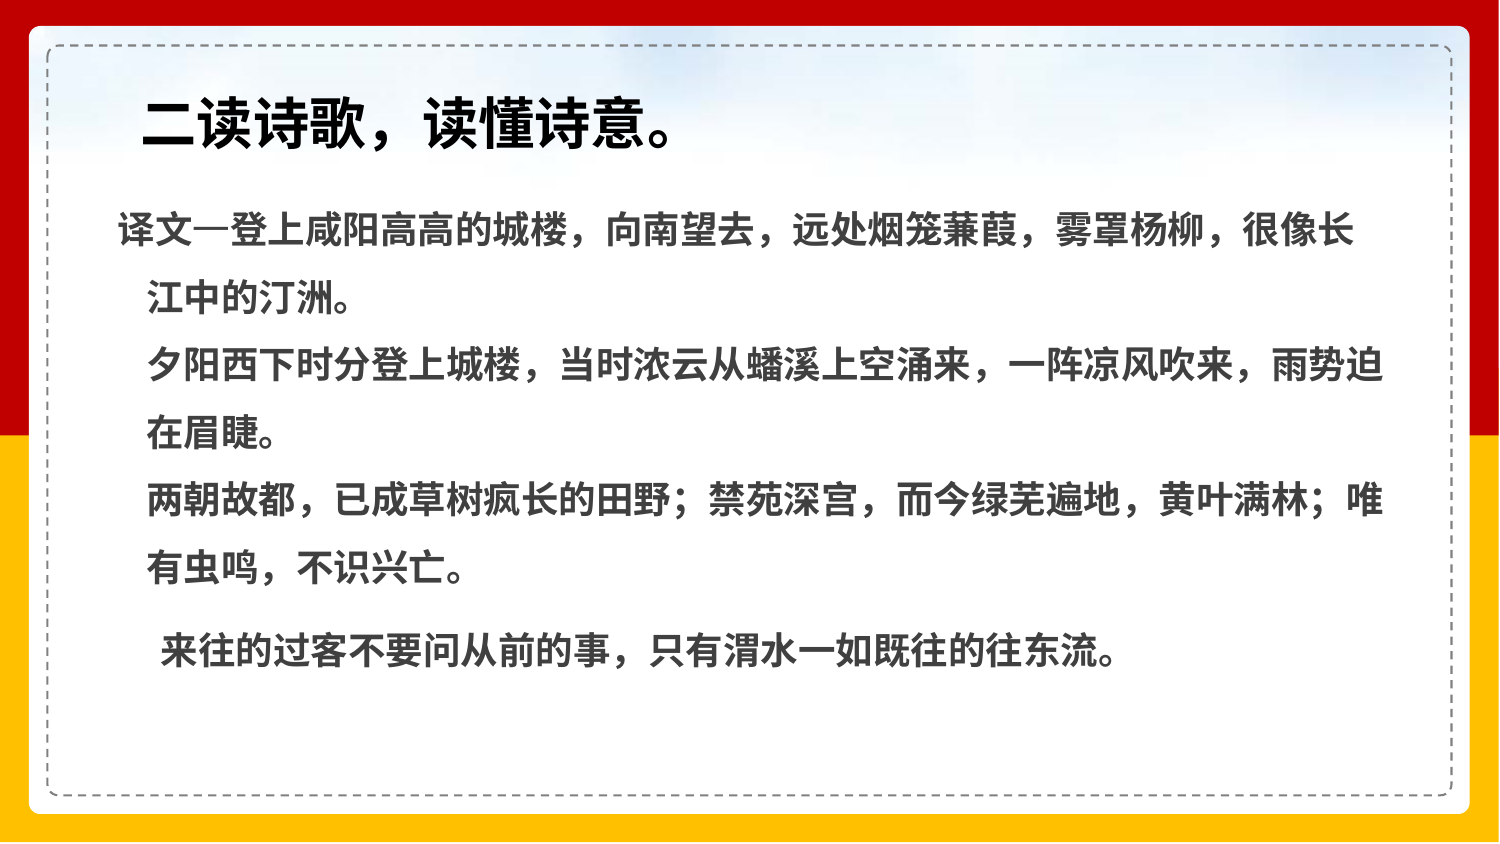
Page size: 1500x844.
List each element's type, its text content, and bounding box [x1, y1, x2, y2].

list 译文一登上咸阳高高的城楼，向南望去，远处烟笼蒹葭，雾罩杨柳，很像长江中的汀洲。 夕阳西下时分登上城楼，当时浓云从蟠溪上空涌来，一阵凉风吹来，雨势迫在眉睫。 两朝故都，已成草树疯长的田野；禁苑深宫，而今绿芜遍地，黄叶满林；唯有虫鸣，不识兴亡。 来往的过客不要问从前的事，只有渭水一如既往的往东流。 [106, 177, 1401, 714]
title 二读诗歌，读懂诗意。 [102, 44, 1398, 209]
picture [28, 25, 1470, 814]
